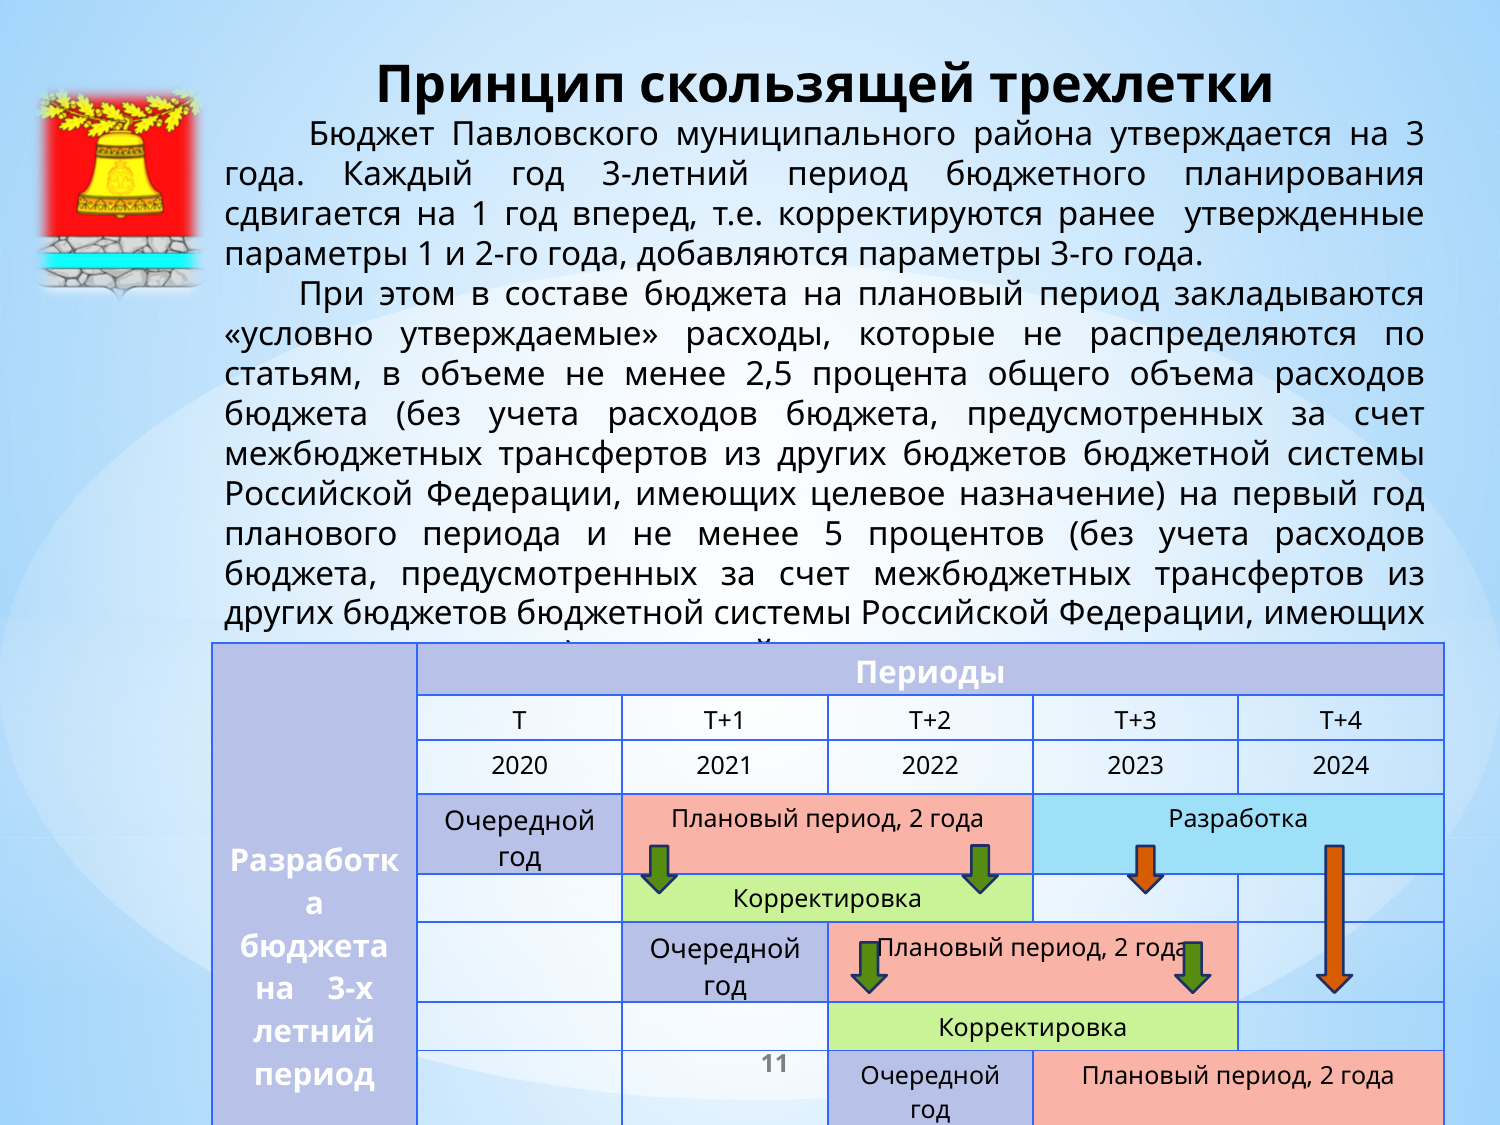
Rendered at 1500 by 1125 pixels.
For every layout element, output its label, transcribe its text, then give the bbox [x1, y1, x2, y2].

table_cell 2024 [1239, 741, 1443, 793]
text_box [1174, 941, 1212, 994]
table_cell Плановый период, 2 года [1034, 1051, 1443, 1125]
picture [29, 81, 210, 307]
slide_number 11 [624, 1035, 925, 1094]
table_cell Т [418, 696, 621, 739]
table_cell Очередной год [418, 795, 621, 873]
table_cell [1239, 1003, 1443, 1050]
table_cell [418, 1051, 621, 1125]
table_header Периоды [418, 644, 1443, 694]
table_header Разработка бюджета на 3-х летний период [213, 644, 416, 1125]
table_cell Плановый период, 2 года [829, 923, 1237, 1001]
table_cell [1034, 875, 1237, 921]
table_cell [1239, 923, 1443, 1001]
table_cell 2021 [623, 741, 827, 793]
table_cell [1239, 875, 1324, 921]
table_cell Т+1 [623, 696, 827, 739]
table_cell Разработка [1034, 795, 1443, 873]
table_cell [418, 1003, 621, 1050]
text_box [1126, 844, 1165, 895]
table_cell Очередной год [623, 923, 827, 1001]
table_cell Т+4 [1239, 696, 1443, 739]
table_cell 2022 [829, 741, 1032, 793]
table_cell Т+3 [1034, 696, 1237, 739]
table_cell 2023 [1034, 741, 1237, 793]
text_box Принцип скользящей трехлетки Бюджет Павловского муниципального района утверждается на 3 года. Каждый год 3-летний период бюджетного планирования сдвигается на 1 год вперед, т.е. корректируются ранее утвержденные параметры 1 и 2-го года, добавляются параметры 3-го года. При этом в составе бюджета на плановый период закладываются «условно утверждаемые» расходы, которые не распределяются по статьям, в объеме не менее 2,5 процента общего объема расходов бюджета (без учета расходов бюджета, предусмотренных за счет межбюджетных трансфертов из других бюджетов бюджетной системы Российской Федерации, имеющих целевое назначение) на первый год планового периода и не менее 5 процентов (без учета расходов бюджета, предусмотренных за счет межбюджетных трансфертов из других бюджетов бюджетной системы Российской Федерации, имеющих целевое назначение) – на второй год планового периода. [209, 42, 1442, 679]
table_cell [418, 875, 621, 921]
text_box [961, 844, 999, 895]
table_cell 2020 [418, 741, 621, 793]
text_box [1315, 844, 1354, 994]
text_box [850, 941, 888, 994]
table_cell Очередной год [829, 1051, 1032, 1125]
text_box [640, 844, 678, 895]
table_cell [623, 1051, 827, 1125]
table_cell [623, 1003, 827, 1050]
table_cell Корректировка [829, 1003, 1237, 1050]
table_cell Т+2 [829, 696, 1032, 739]
table_cell Плановый период, 2 года [623, 795, 1032, 873]
table_cell [1345, 875, 1443, 921]
table_cell [418, 923, 621, 1001]
table_cell Корректировка [623, 875, 1032, 921]
